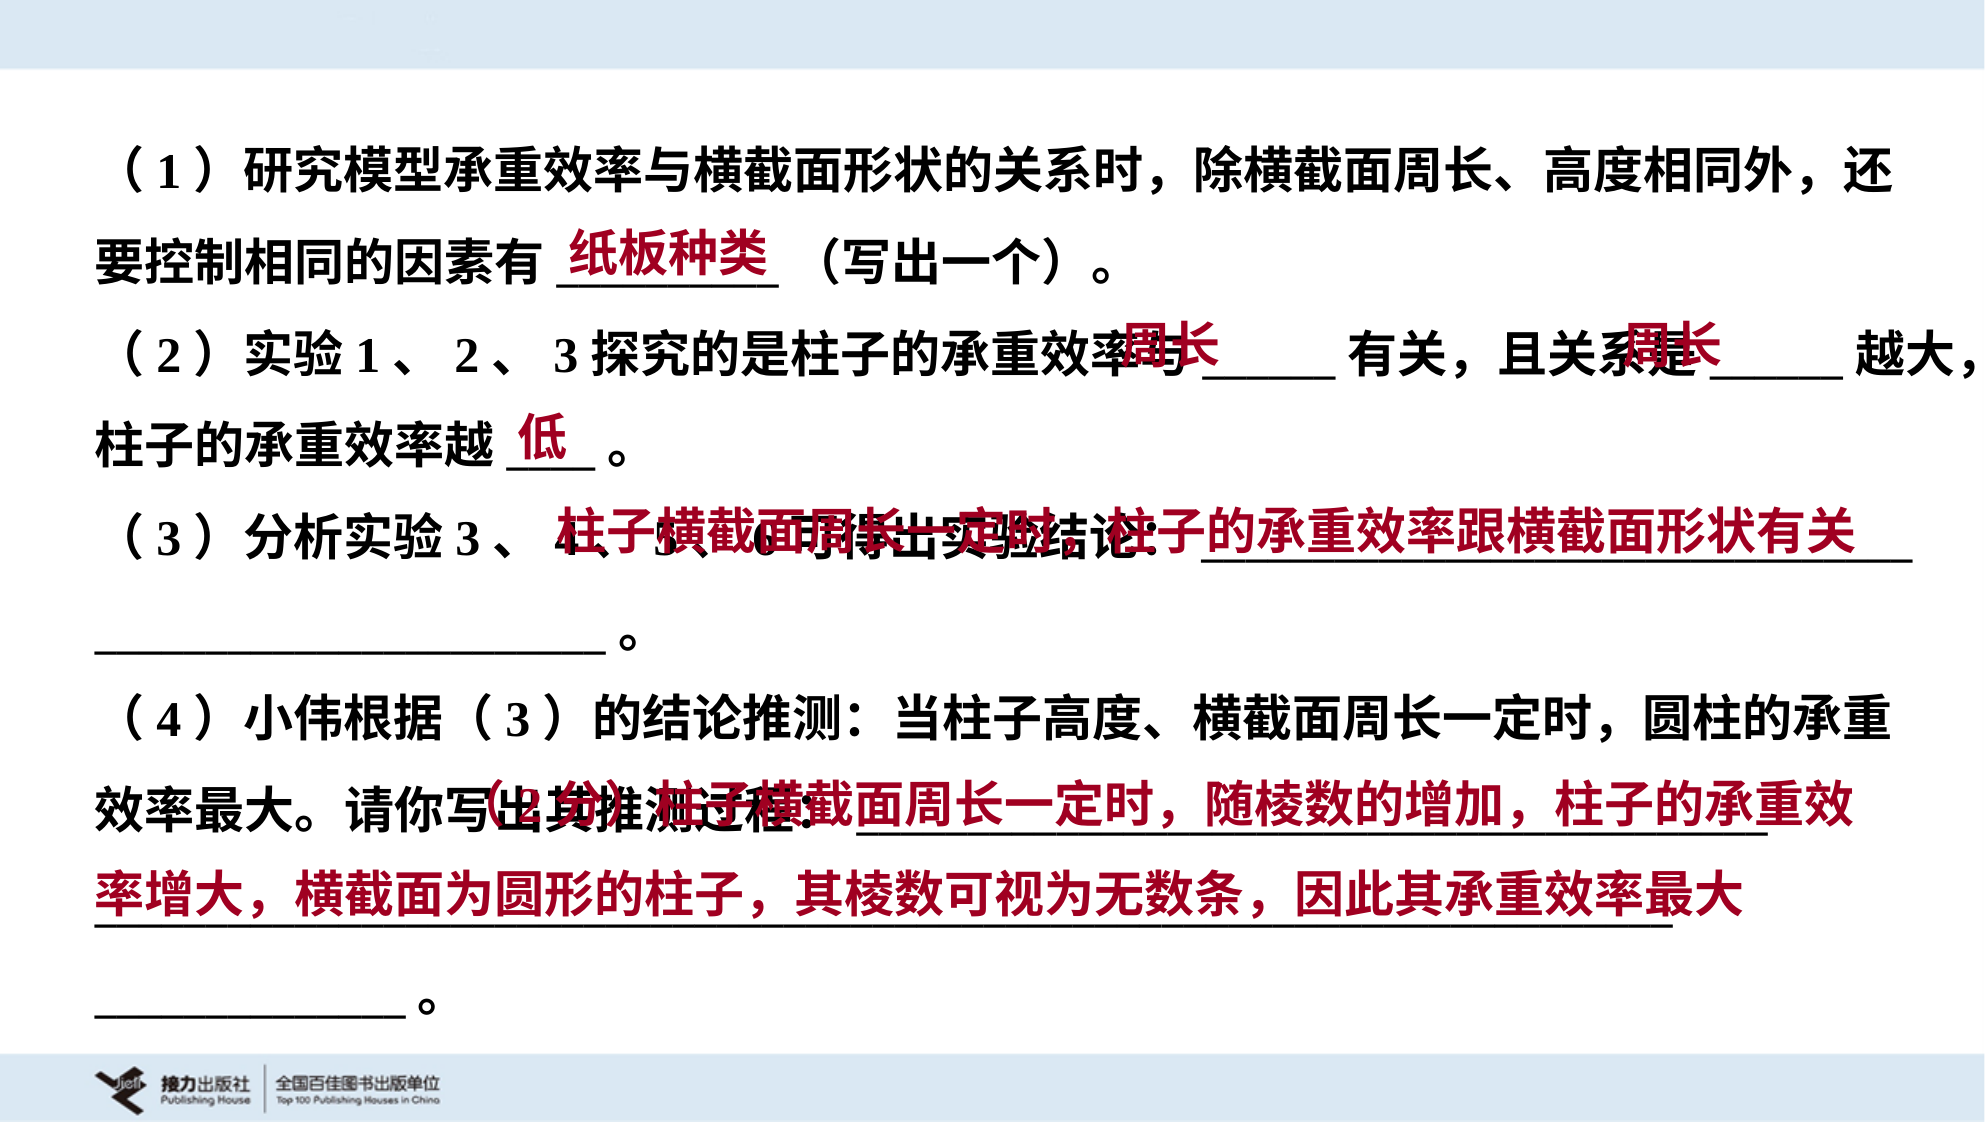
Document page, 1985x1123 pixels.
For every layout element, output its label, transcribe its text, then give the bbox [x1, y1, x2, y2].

text_box 周长 [1603, 285, 1741, 374]
text_box （4）小伟根据（3）的结论推测：当柱子高度、横截面周长一定时，圆柱的承重 效率最大。请你写出其推测过程：_________________________________________ _______________________________________________________________________ ______________。 [94, 654, 1892, 1022]
text_box 周长 [1101, 285, 1239, 374]
text_box 纸板种类 [549, 194, 787, 282]
picture [0, 0, 1985, 1122]
text_box 柱子横截面周长一定时，柱子的承重效率跟横截面形状有关 [94, 469, 1891, 650]
text_box 低 [499, 377, 586, 466]
text_box （2分）柱子横截面周长一定时，随棱数的增加，柱子的承重效率增大，横截面为圆形的柱子，其棱数可视为无数条，因此其承重效率最大 [94, 741, 1891, 1012]
text_box （1）研究模型承重效率与横截面形状的关系时，除横截面周长、高度相同外，还 要控制相同的因素有__________（写出一个）。 （2）实验1、2、3探究的是柱子的承重效率与______有关，且关系是______越大， 柱子的承重效率越____。 （3）分析实验3、4、5、6可得出实验结论：________________________________ _______________________。 [94, 107, 1892, 654]
